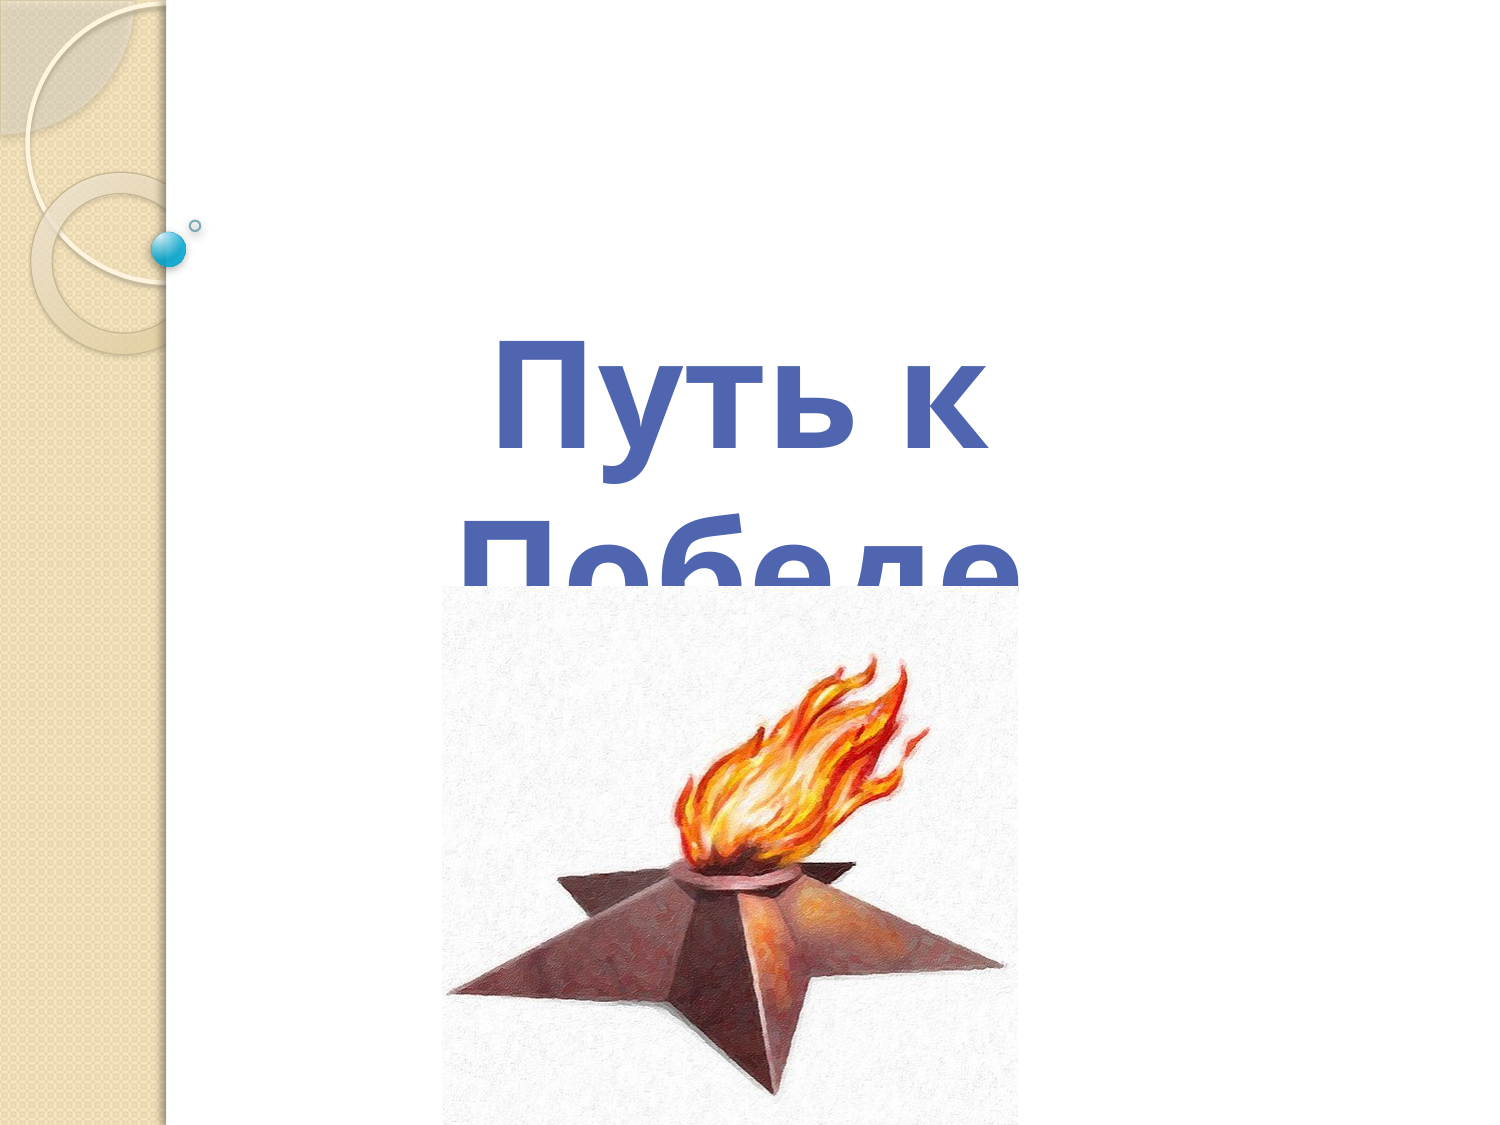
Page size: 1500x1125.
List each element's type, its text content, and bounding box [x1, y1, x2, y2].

text_box Путь к Победе [230, 290, 1247, 666]
picture [442, 585, 1018, 1125]
